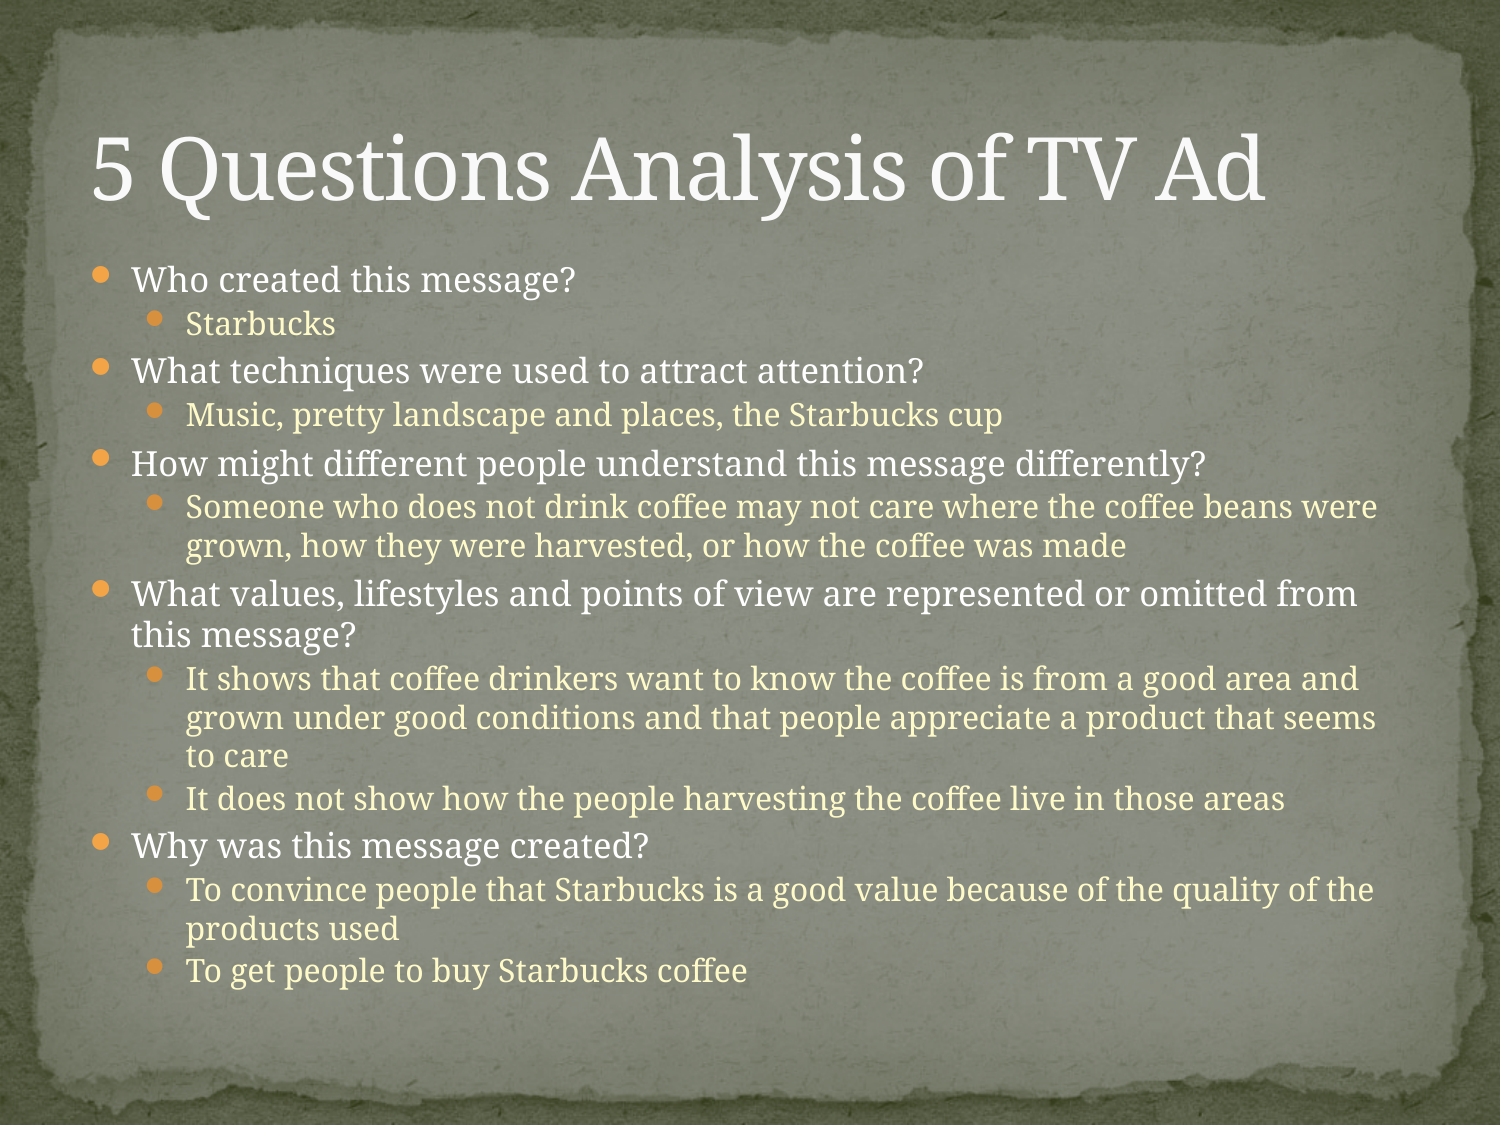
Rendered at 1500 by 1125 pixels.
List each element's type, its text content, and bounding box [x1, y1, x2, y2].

list Who created this message? Starbucks What techniques were used to attract attention? Music, pretty landscape and places, the Starbucks cup How might different people understand this message differently? Someone who does not drink coffee may not care where the coffee beans were grown, how they were harvested, or how the coffee was made What values, lifestyles and points of view are represented or omitted from this message? It shows that coffee drinkers want to know the coffee is from a good area and grown under good conditions and that people appreciate a product that seems to care It does not show how the people harvesting the coffee live in those areas Why was this message created? To convince people that Starbucks is a good value because of the quality of the products used To get people to buy Starbucks coffee [75, 249, 1425, 1000]
title 5 Questions Analysis of TV Ad [74, 24, 1425, 225]
